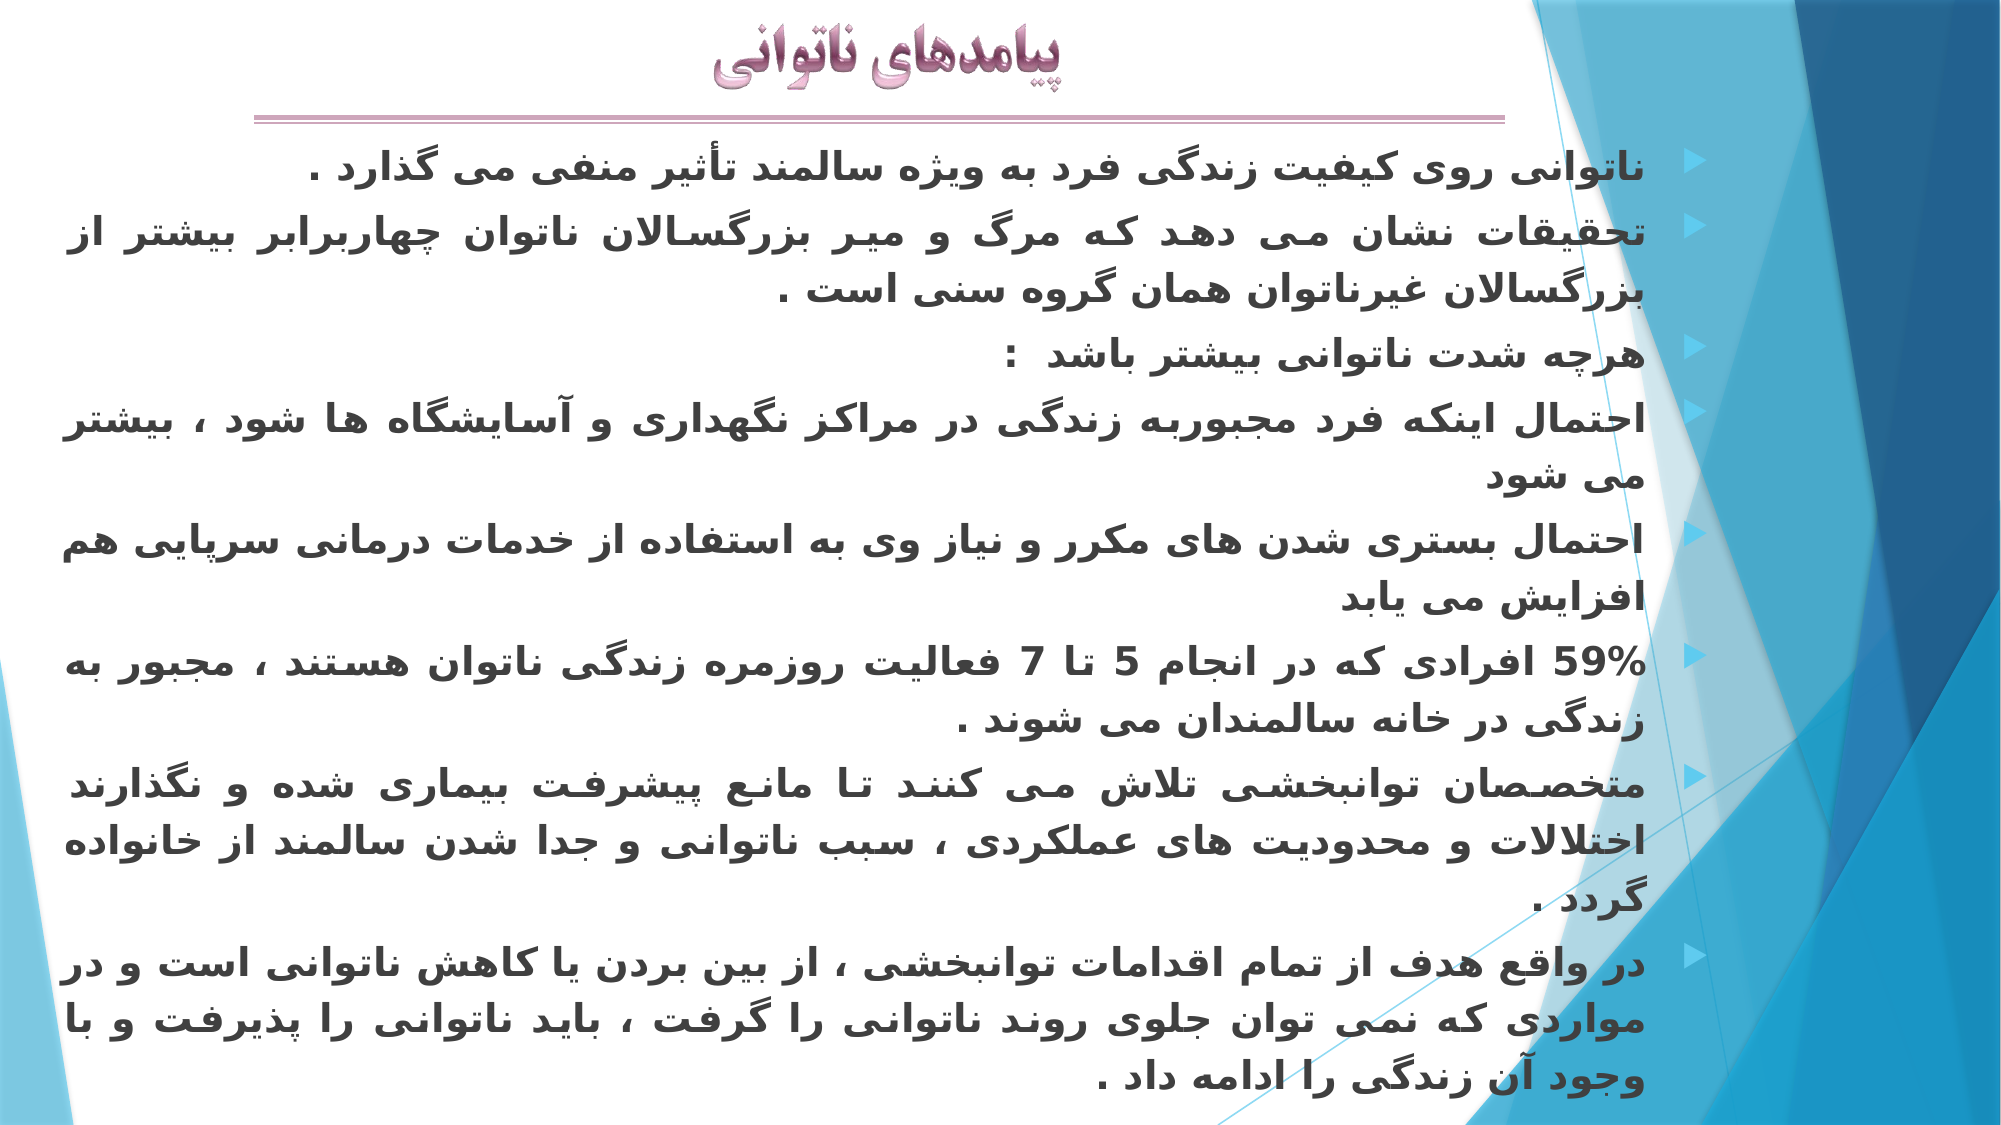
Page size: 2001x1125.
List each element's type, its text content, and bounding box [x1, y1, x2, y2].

list ناتوانی روی کیفیت زندگی فرد به ویژه سالمند تأثیر منفی می گذارد . تحقیقات نشان می دهد که مرگ و میر بزرگسالان ناتوان چهاربرابر بیشتر از بزرگسالان غیرناتوان همان گروه سنی است . هرچه شدت ناتوانی بیشتر باشد : احتمال اینکه فرد مجبوربه زندگی در مراکز نگهداری و آسایشگاه ها شود ، بیشتر می شود احتمال بستری شدن های مکرر و نیاز وی به استفاده از خدمات درمانی سرپایی هم افزایش می یابد 59% افرادی که در انجام 5 تا 7 فعالیت روزمره زندگی ناتوان هستند ، مجبور به زندگی در خانه سالمندان می شوند . متخصصان توانبخشی تلاش می کنند تا مانع پیشرفت بیماری شده و نگذارند اختلالات و محدودیت های عملکردی ، سبب ناتوانی و جدا شدن سالمند از خانواده گردد . در واقع هدف از تمام اقدامات توانبخشی ، از بین بردن یا کاهش ناتوانی است و در مواردی که نمی توان جلوی روند ناتوانی را گرفت ، باید ناتوانی را پذیرفت و با وجود آن زندگی را ادامه داد . [46, 124, 1708, 1125]
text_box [253, 22, 1506, 125]
